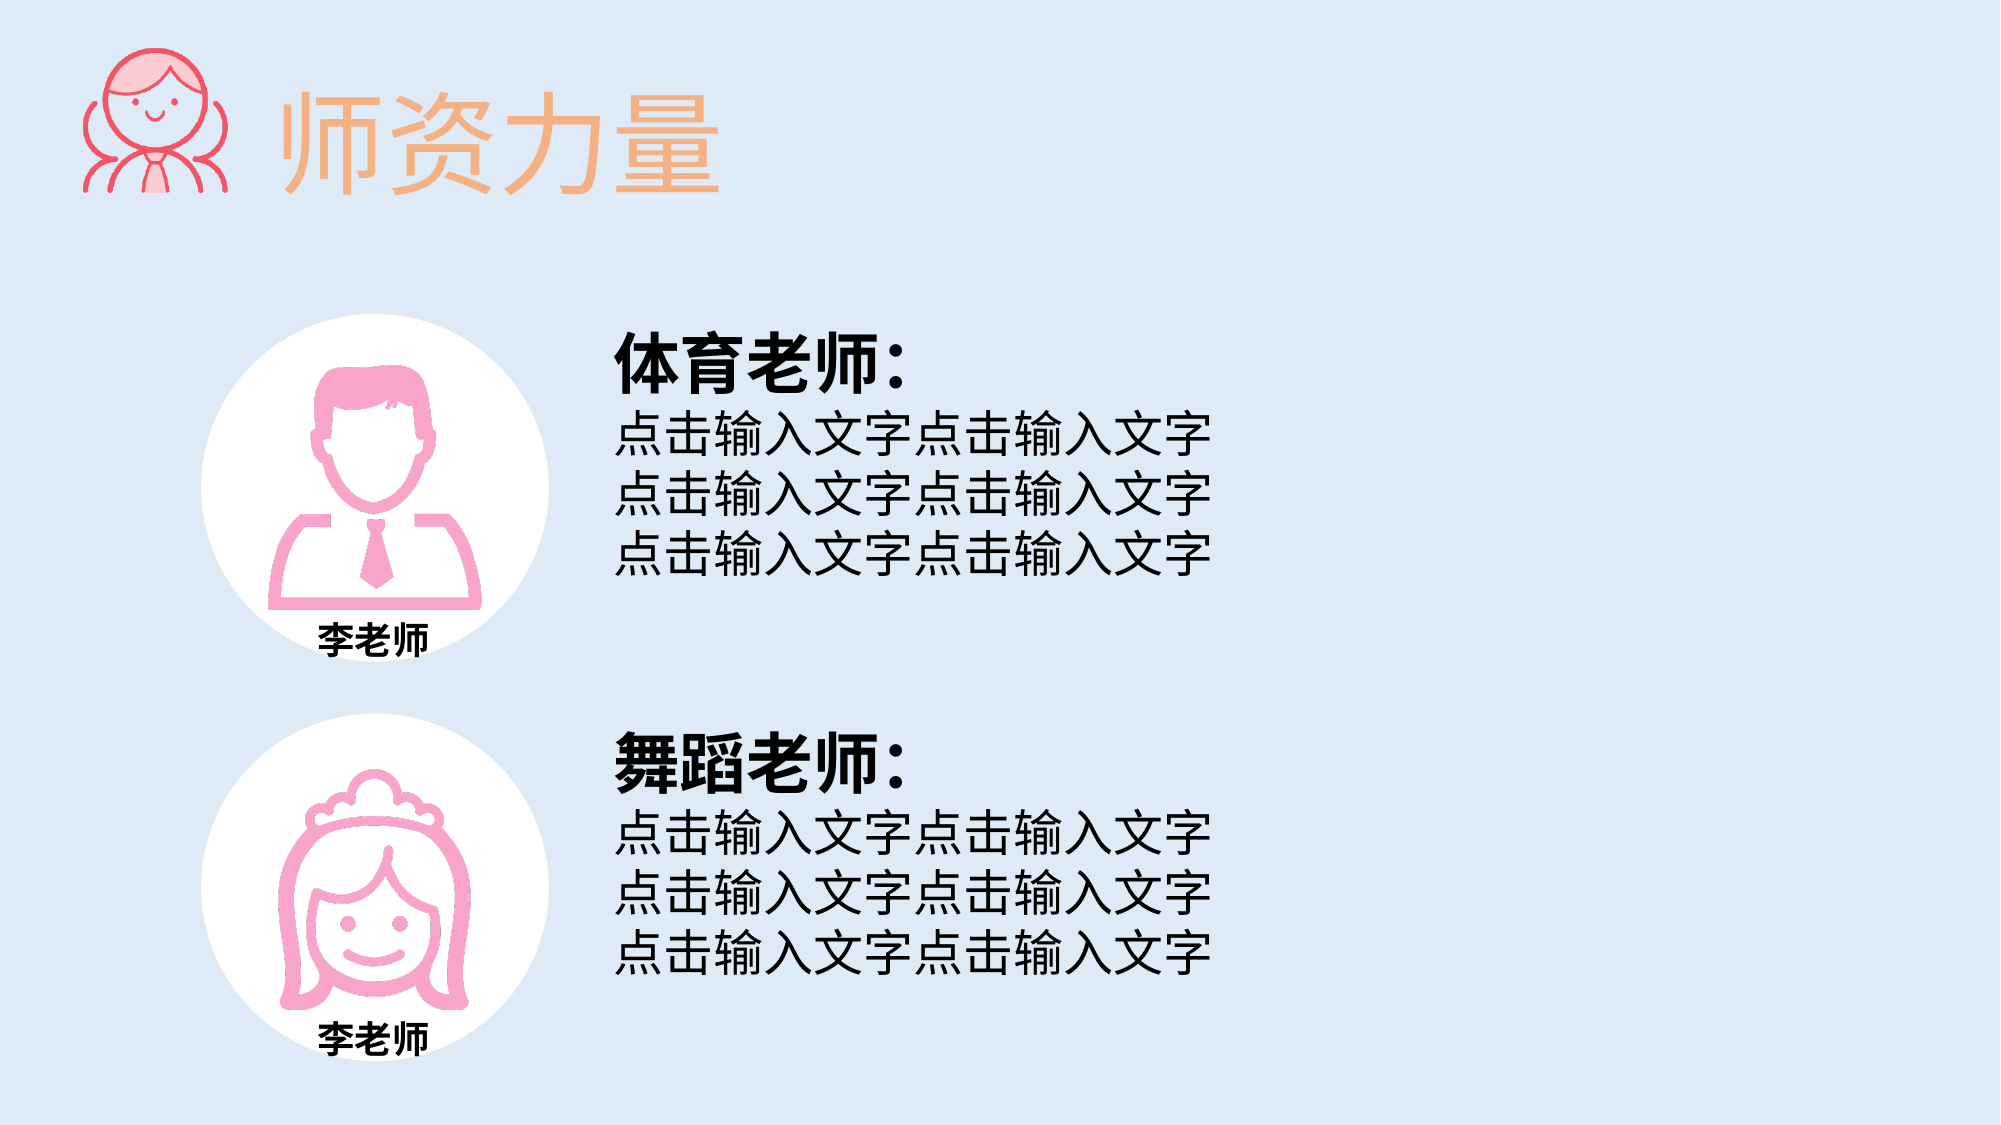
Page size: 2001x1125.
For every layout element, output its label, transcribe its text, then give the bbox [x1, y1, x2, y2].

text_box 体育老师： 点击输入文字点击输入文字 点击输入文字点击输入文字 点击输入文字点击输入文字 [598, 314, 1681, 590]
picture [72, 37, 238, 203]
picture [252, 765, 497, 1010]
text_box 李老师 [302, 610, 445, 670]
text_box 李老师 [302, 1010, 445, 1069]
text_box 师资力量 [259, 66, 925, 217]
text_box 舞蹈老师： 点击输入文字点击输入文字 点击输入文字点击输入文字 点击输入文字点击输入文字 [598, 714, 1681, 990]
picture [252, 365, 497, 610]
text_box [201, 713, 549, 1047]
text_box [201, 313, 549, 647]
